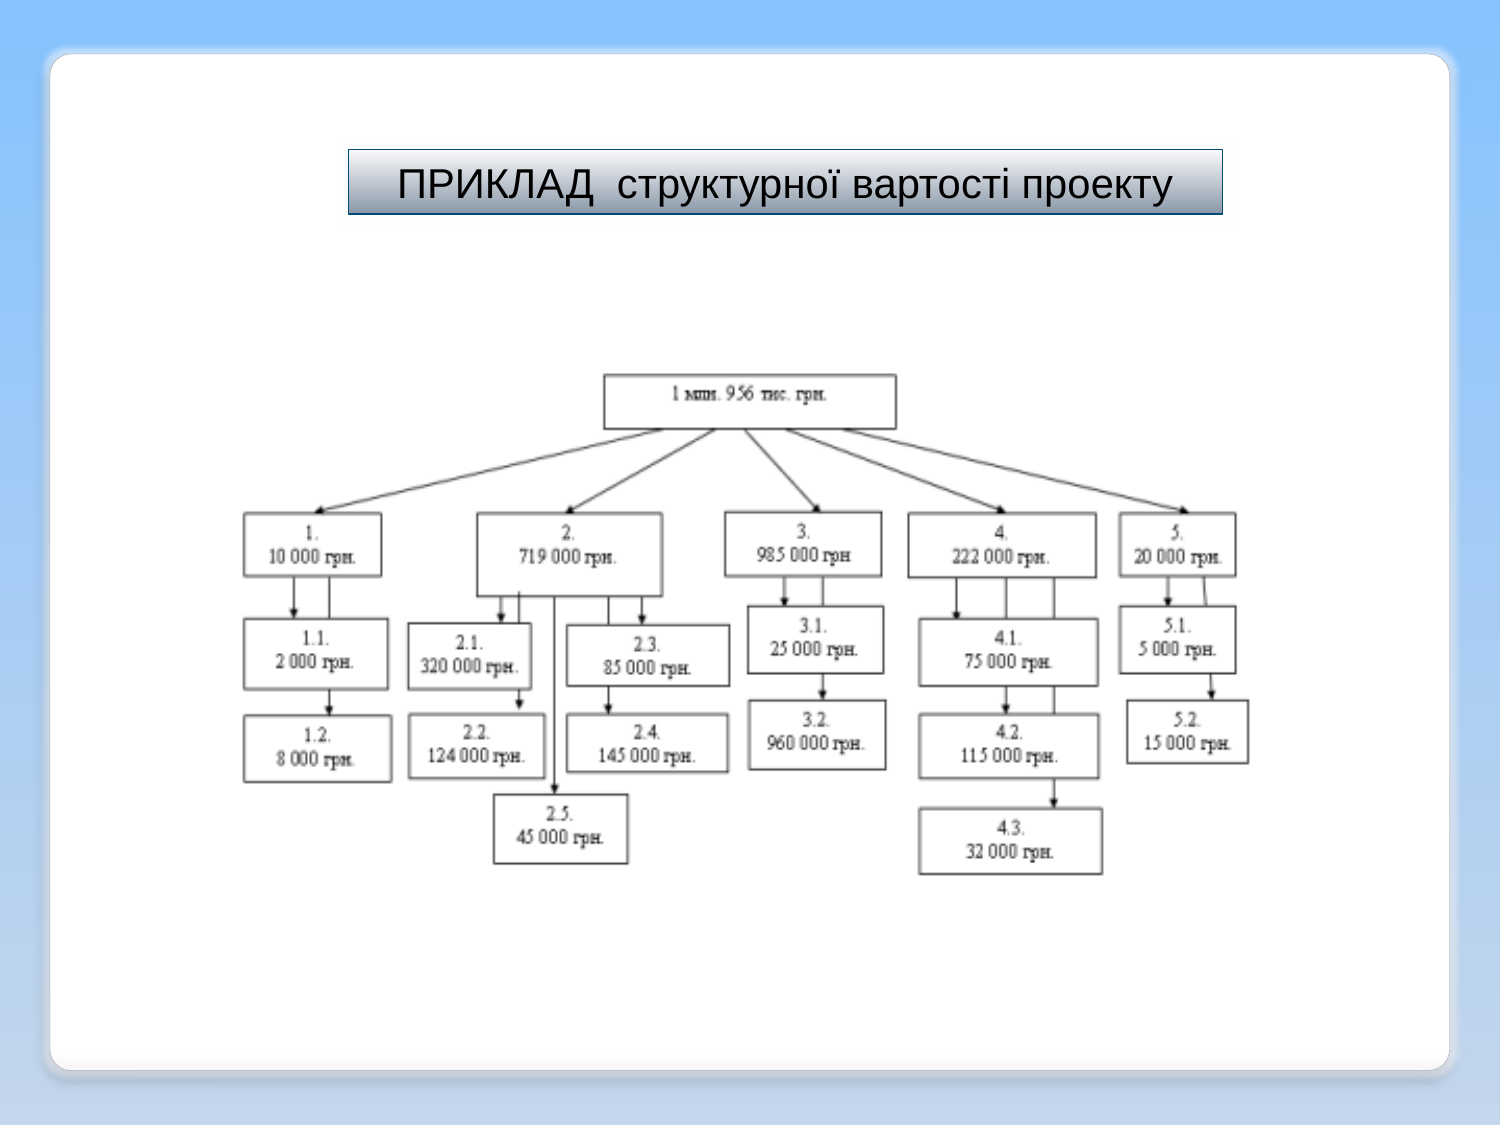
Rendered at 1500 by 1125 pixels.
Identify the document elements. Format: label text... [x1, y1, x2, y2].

text_box ПРИКЛАД структурної вартості проекту [348, 149, 1223, 215]
picture [182, 349, 1283, 884]
